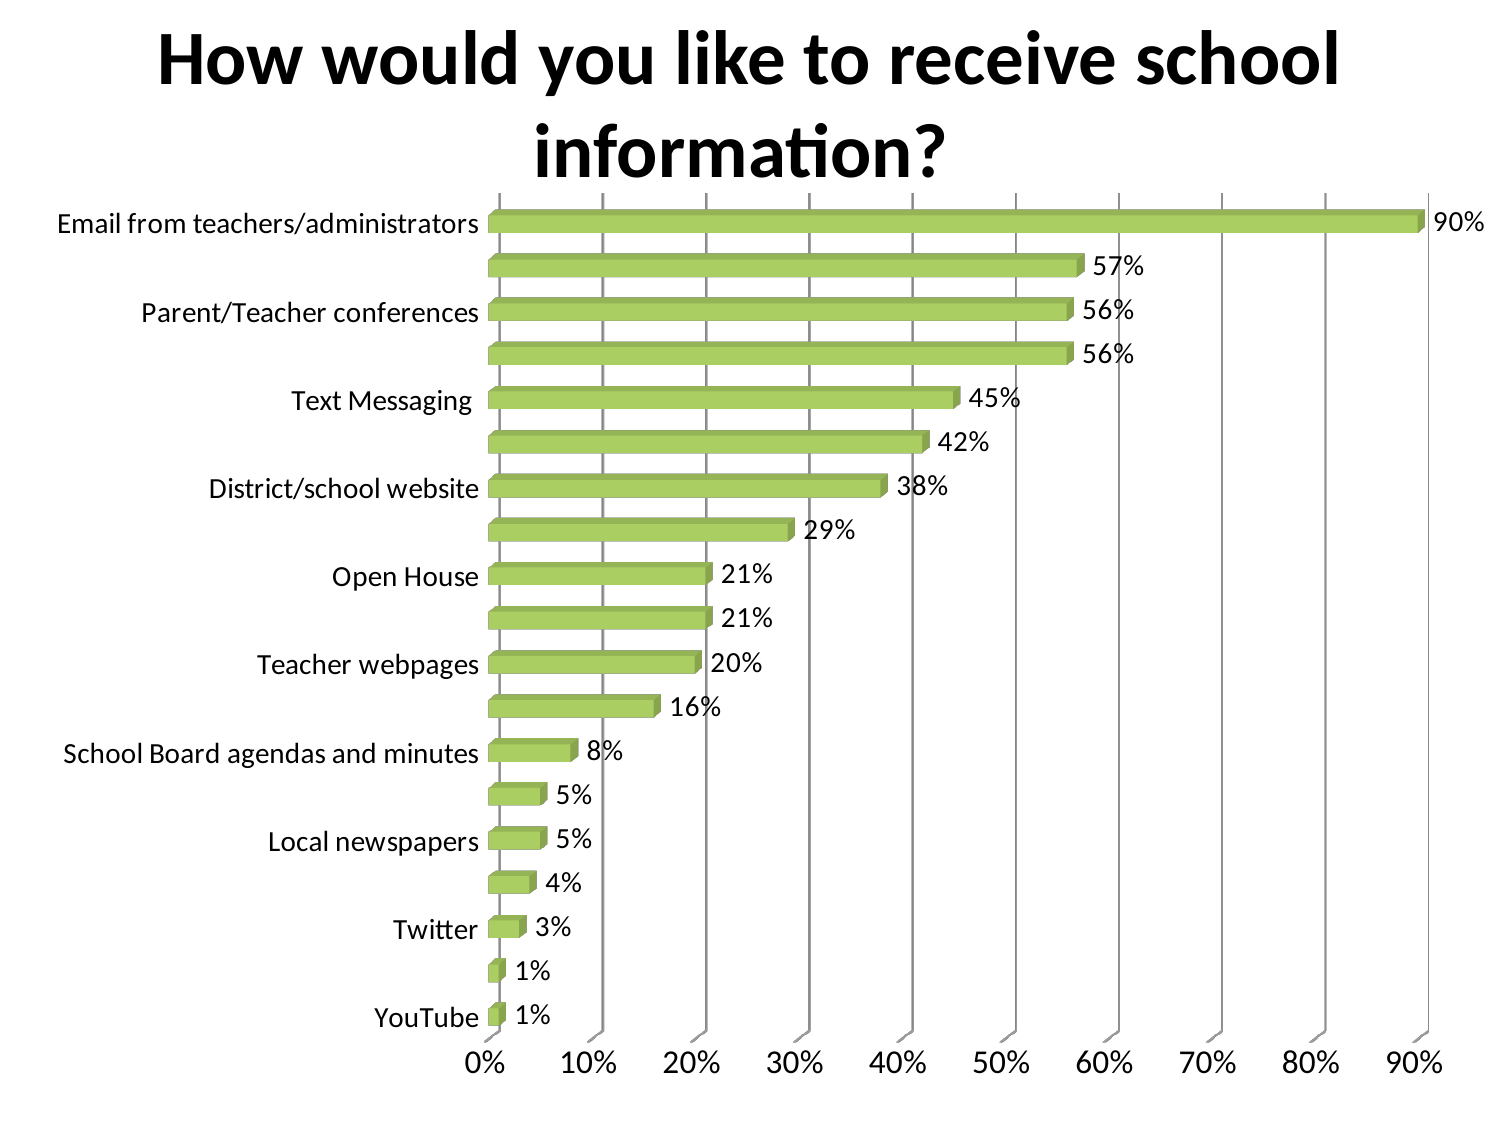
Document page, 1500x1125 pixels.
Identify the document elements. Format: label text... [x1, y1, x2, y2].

chart [12, 174, 1488, 1101]
title How would you like to receive school information? [0, 0, 1500, 200]
